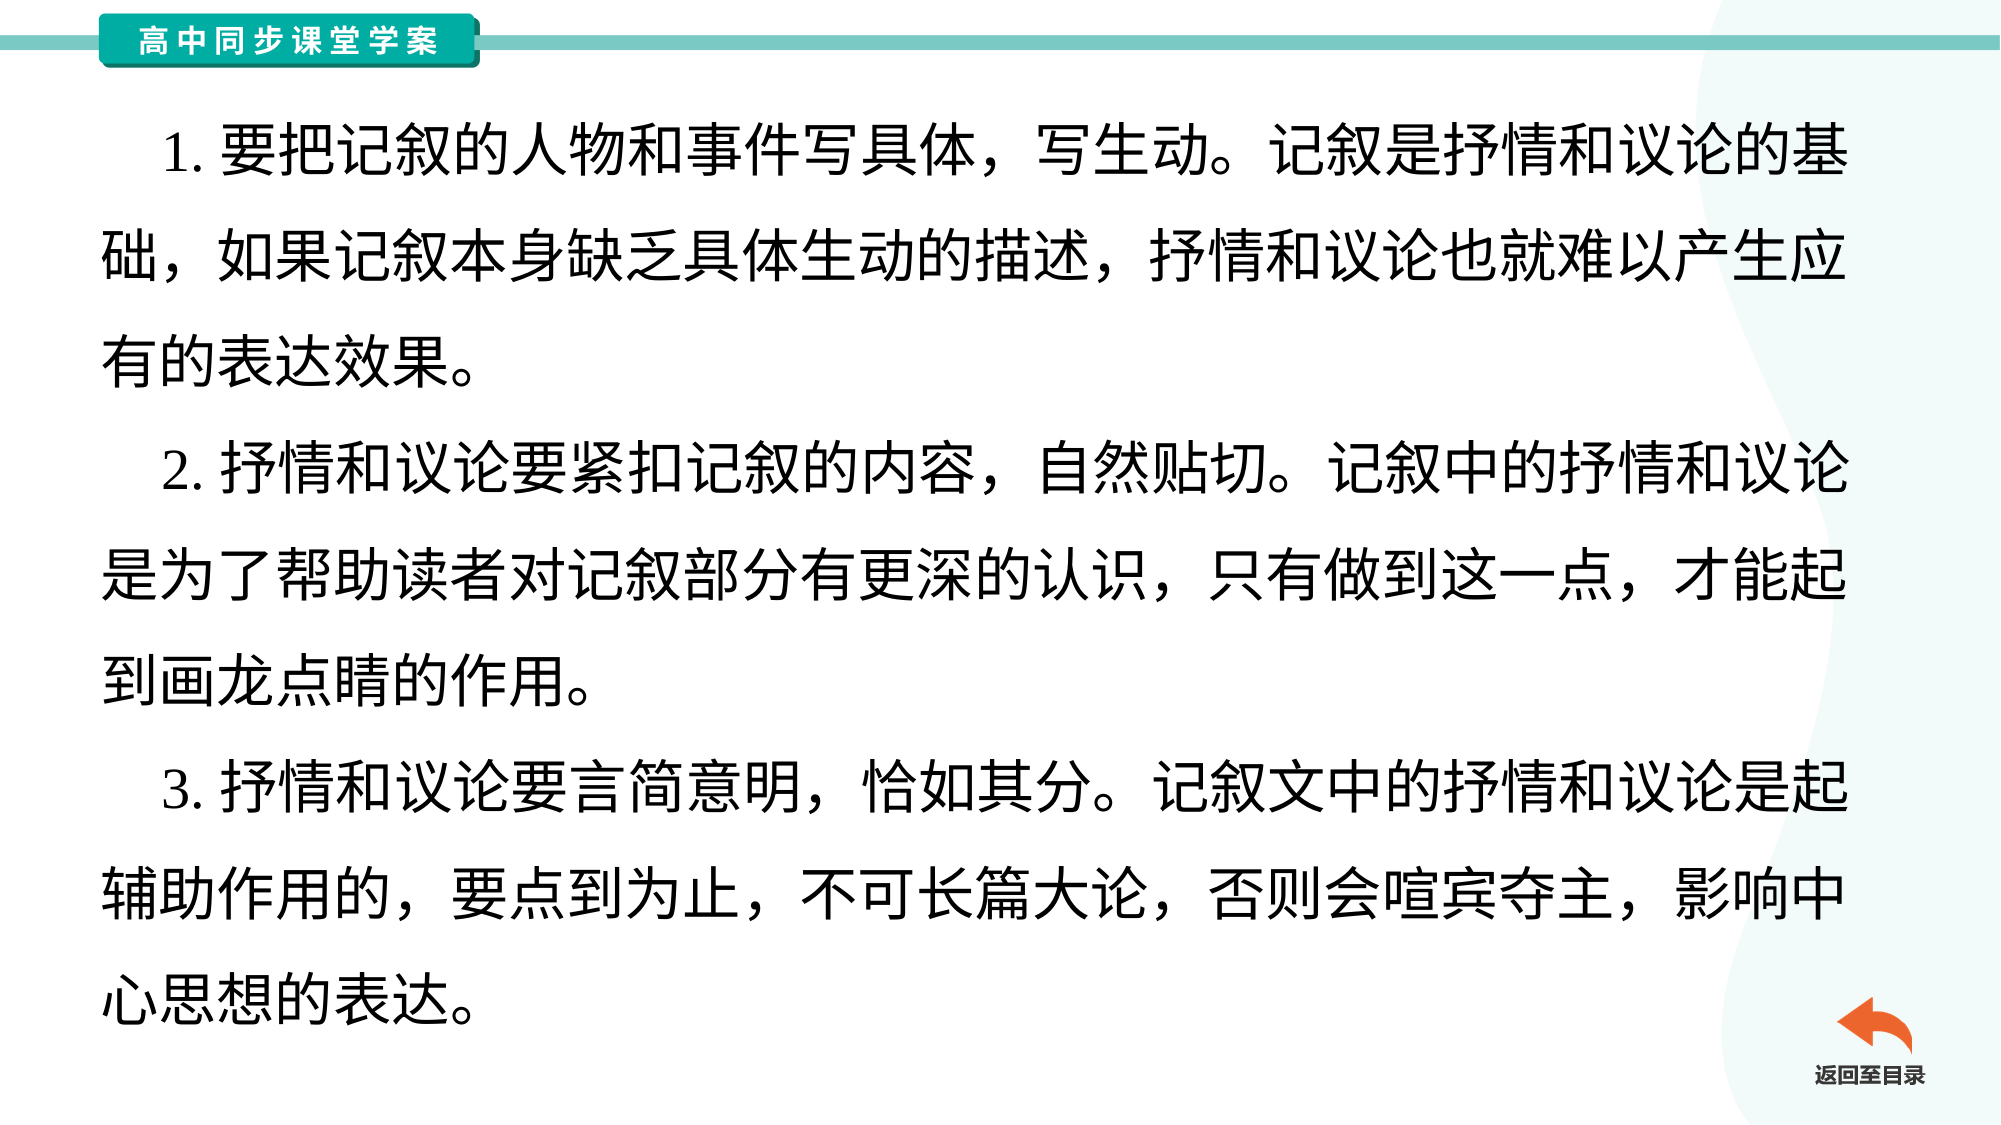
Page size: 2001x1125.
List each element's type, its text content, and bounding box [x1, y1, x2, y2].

text_box 1.要把记叙的人物和事件写具体，写生动。记叙是抒情和议论的基 础，如果记叙本身缺乏具体生动的描述，抒情和议论也就难以产生应 有的表达效果。 2.抒情和议论要紧扣记叙的内容，自然贴切。记叙中的抒情和议论 是为了帮助读者对记叙部分有更深的认识，只有做到这一点，才能起 到画龙点睛的作用。 3.抒情和议论要言简意明，恰如其分。记叙文中的抒情和议论是起 辅助作用的，要点到为止，不可长篇大论，否则会喧宾夺主，影响中 心思想的表达。 [100, 76, 1899, 1033]
picture [0, 0, 2000, 1125]
